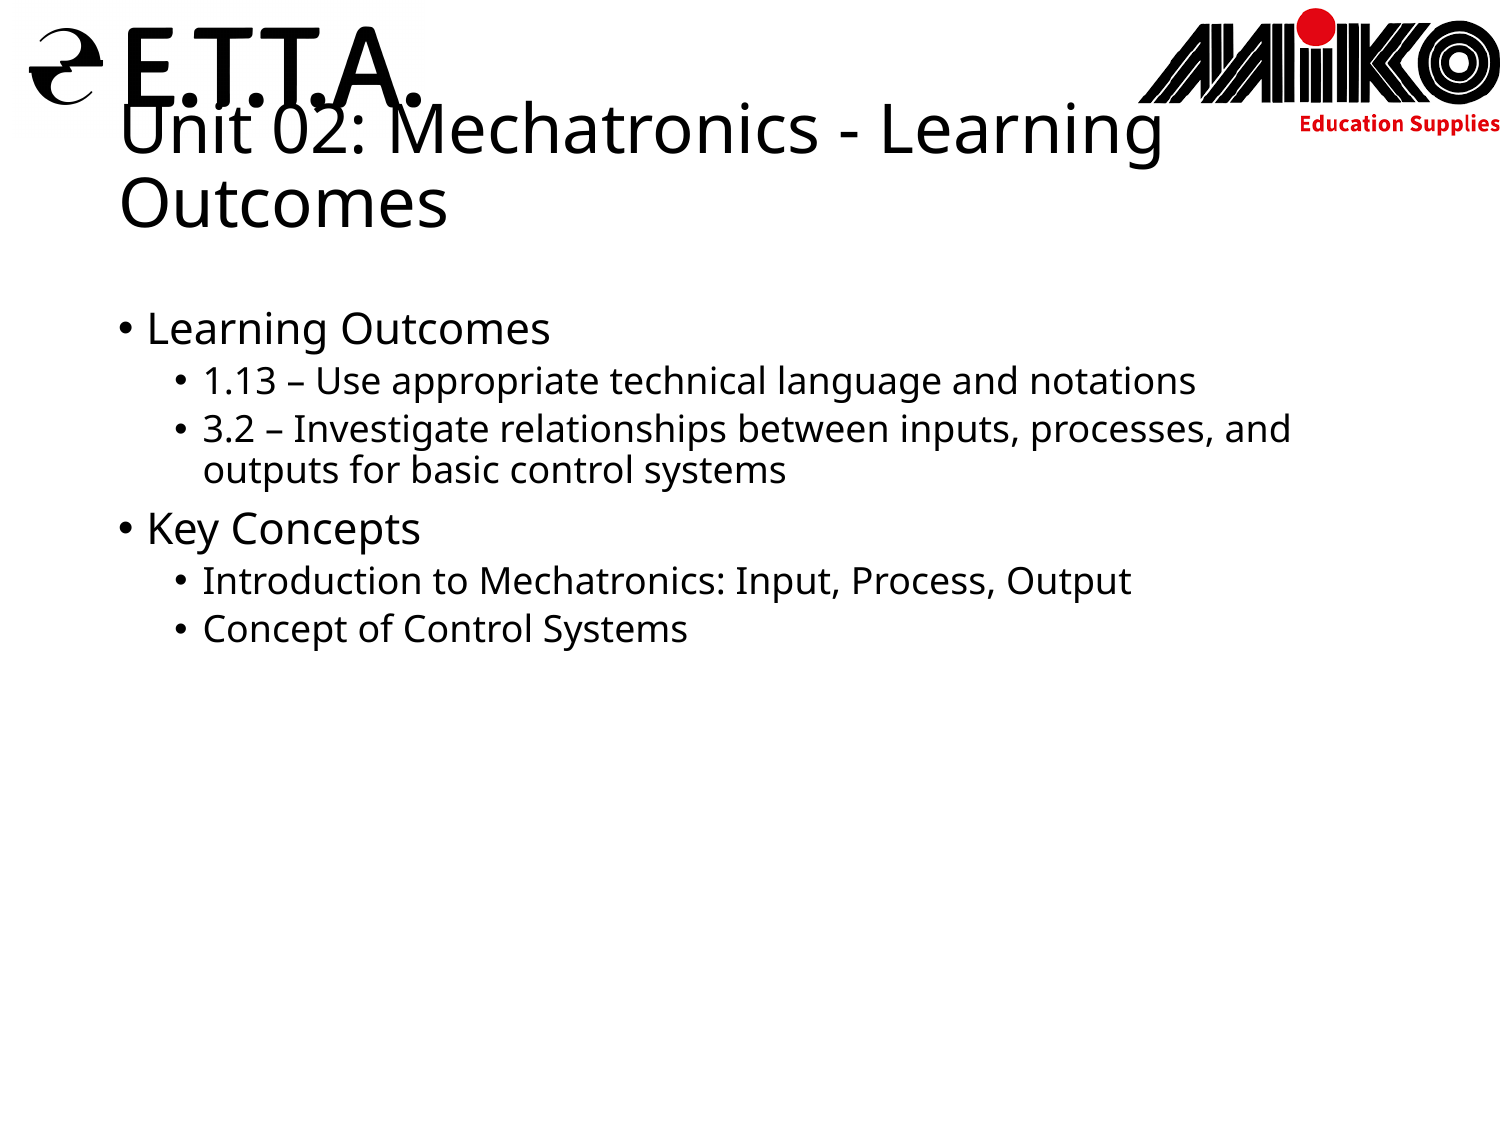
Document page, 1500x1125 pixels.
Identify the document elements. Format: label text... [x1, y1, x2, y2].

picture [12, 0, 425, 138]
title Unit 02: Mechatronics - Learning Outcomes [103, 59, 1397, 278]
picture [1138, 8, 1500, 140]
list Learning Outcomes 1.13 – Use appropriate technical language and notations 3.2 – Investigate relationships between inputs, processes, and outputs for basic control systems Key Concepts Introduction to Mechatronics: Input, Process, Output Concept of Control Systems [103, 299, 1397, 1014]
